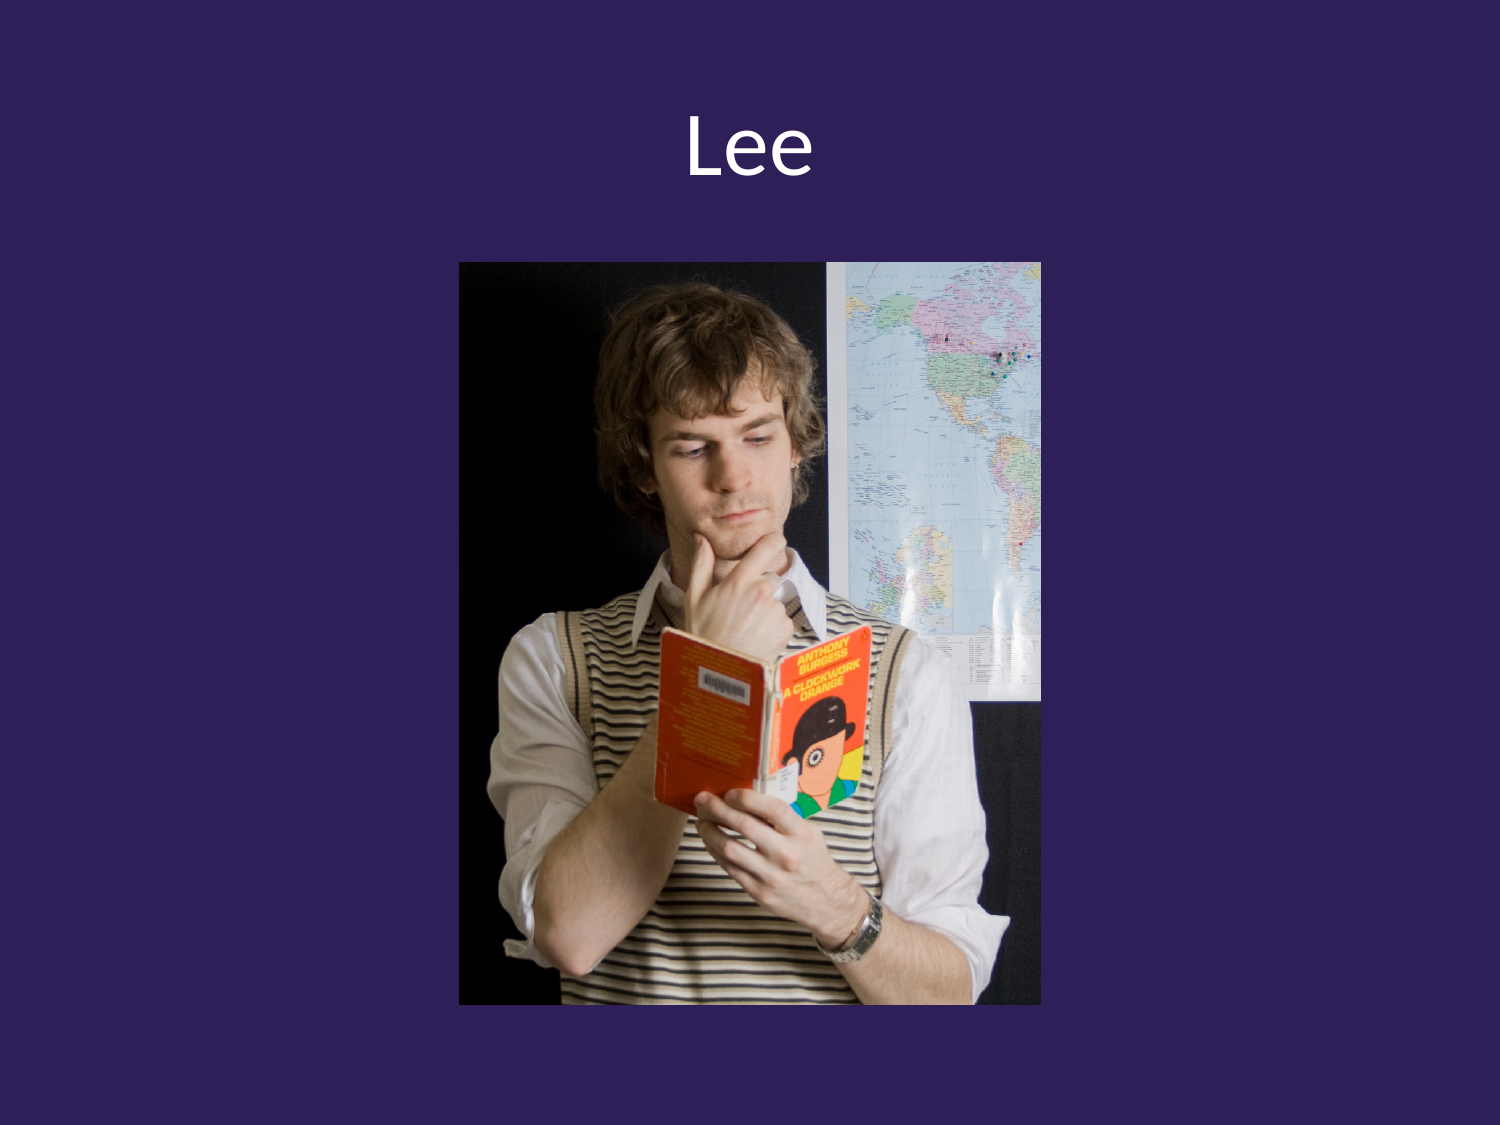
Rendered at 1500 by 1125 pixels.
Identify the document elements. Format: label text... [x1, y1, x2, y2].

title Lee [75, 45, 1425, 233]
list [74, 262, 1426, 1006]
